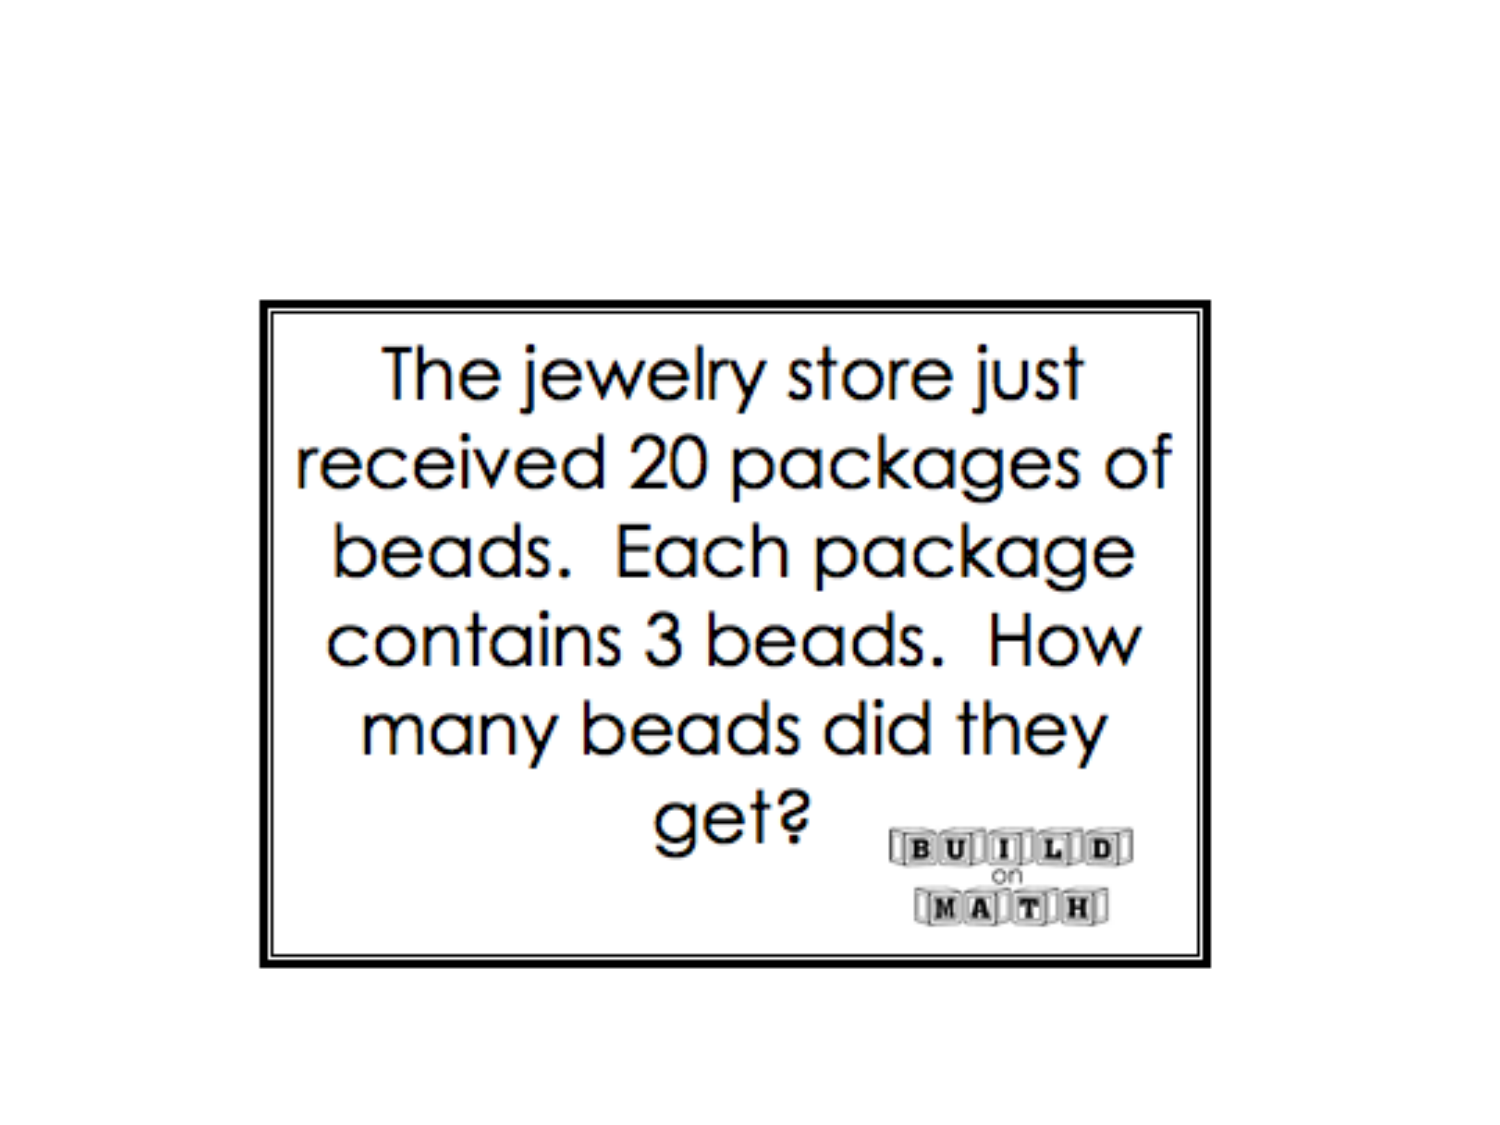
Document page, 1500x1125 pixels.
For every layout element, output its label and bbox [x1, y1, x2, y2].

list [74, 262, 1426, 1006]
